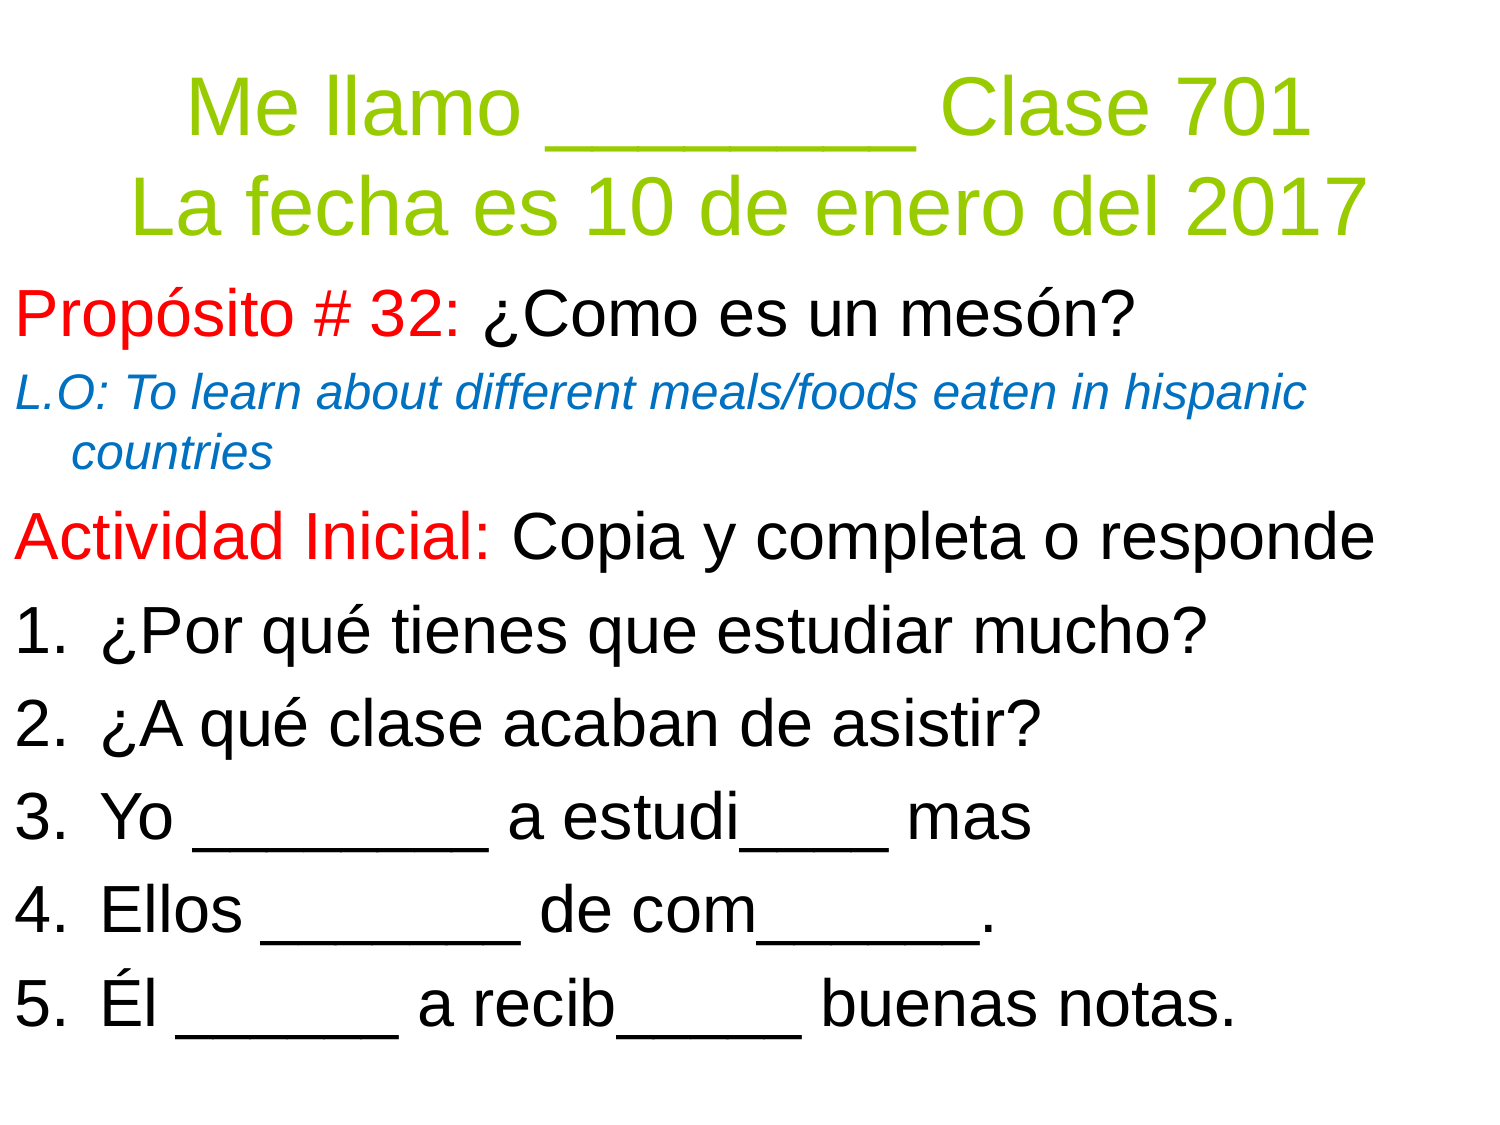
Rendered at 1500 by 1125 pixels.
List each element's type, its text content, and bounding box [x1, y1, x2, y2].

text_box Propósito # 32: ¿Como es un mesón? L.O: To learn about different meals/foods eaten in hispanic countries Actividad Inicial: Copia y completa o responde ¿Por qué tienes que estudiar mucho? ¿A qué clase acaban de asistir? Yo ________ a estudi____ mas Ellos _______ de com______. Él ______ a recib_____ buenas notas. [0, 262, 1500, 1005]
text_box Me llamo ________ Clase 701 La fecha es 10 de enero del 2017 [37, 45, 1463, 233]
